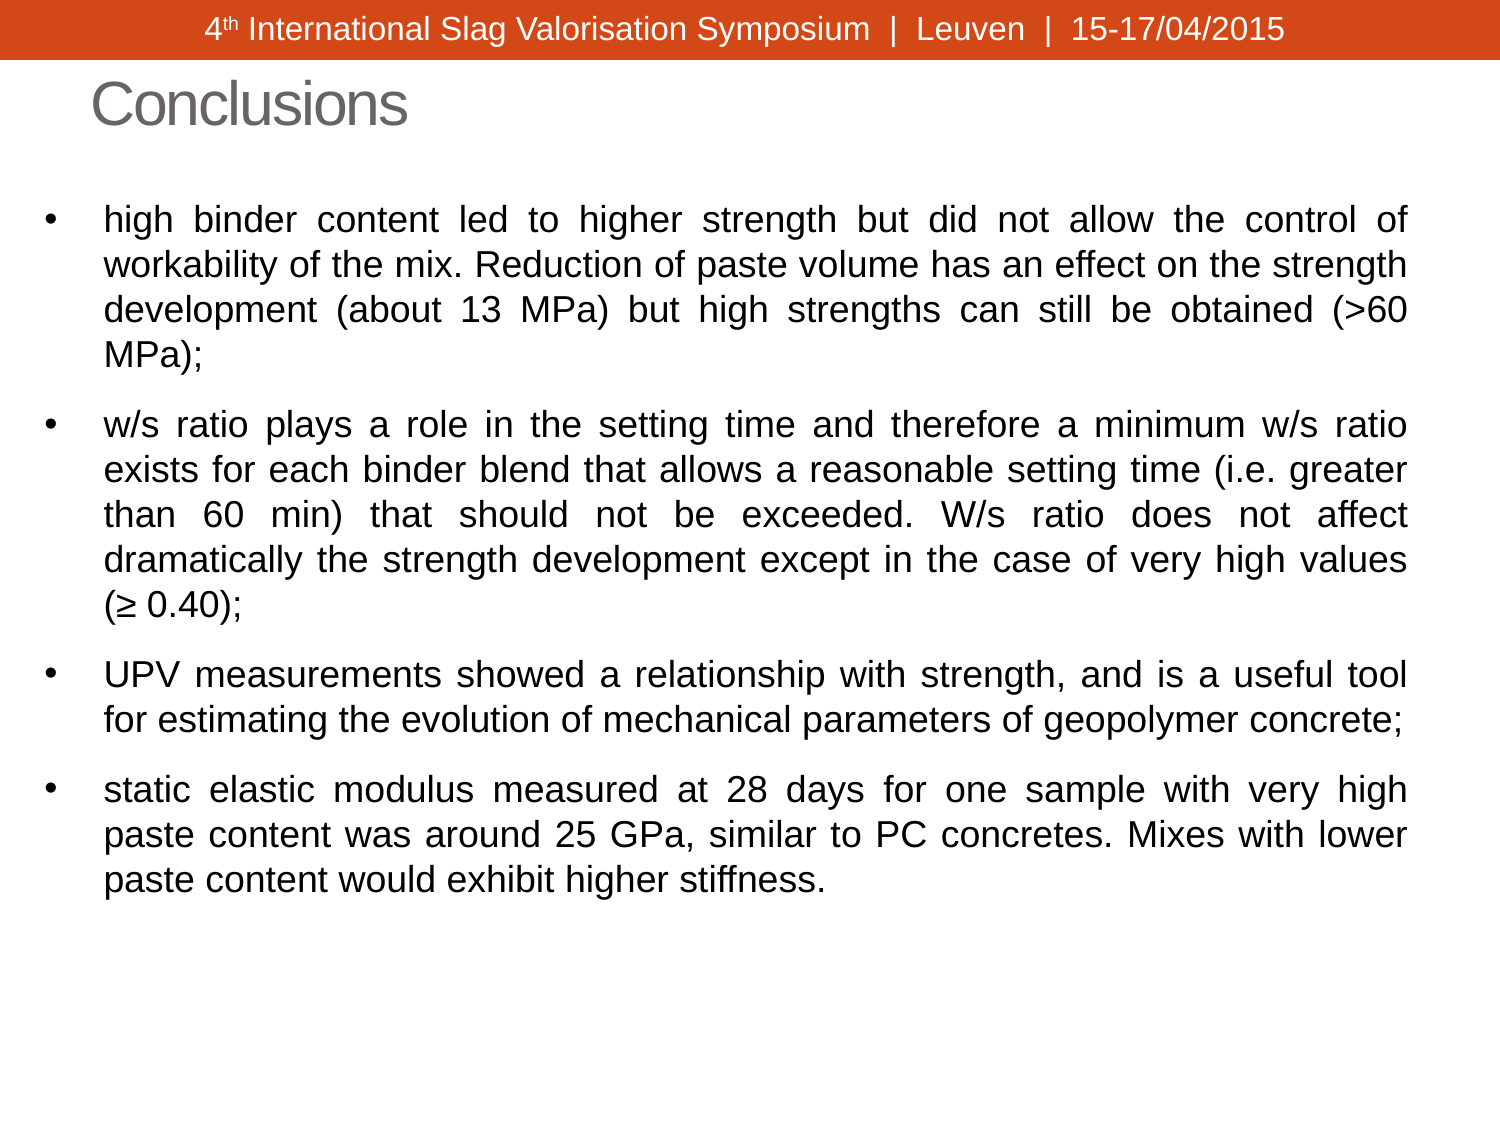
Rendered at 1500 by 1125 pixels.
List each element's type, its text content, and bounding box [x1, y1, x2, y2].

text_box high binder content led to higher strength but did not allow the control of workability of the mix. Reduction of paste volume has an effect on the strength development (about 13 MPa) but high strengths can still be obtained (>60 MPa); w/s ratio plays a role in the setting time and therefore a minimum w/s ratio exists for each binder blend that allows a reasonable setting time (i.e. greater than 60 min) that should not be exceeded. W/s ratio does not affect dramatically the strength development except in the case of very high values (≥ 0.40); UPV measurements showed a relationship with strength, and is a useful tool for estimating the evolution of mechanical parameters of geopolymer concrete; static elastic modulus measured at 28 days for one sample with very high paste content was around 25 GPa, similar to PC concretes. Mixes with lower paste content would exhibit higher stiffness. [29, 187, 1424, 908]
text_box 4th International Slag Valorisation Symposium | Leuven | 15-17/04/2015 [0, 0, 1500, 55]
title Conclusions [75, 55, 1425, 182]
